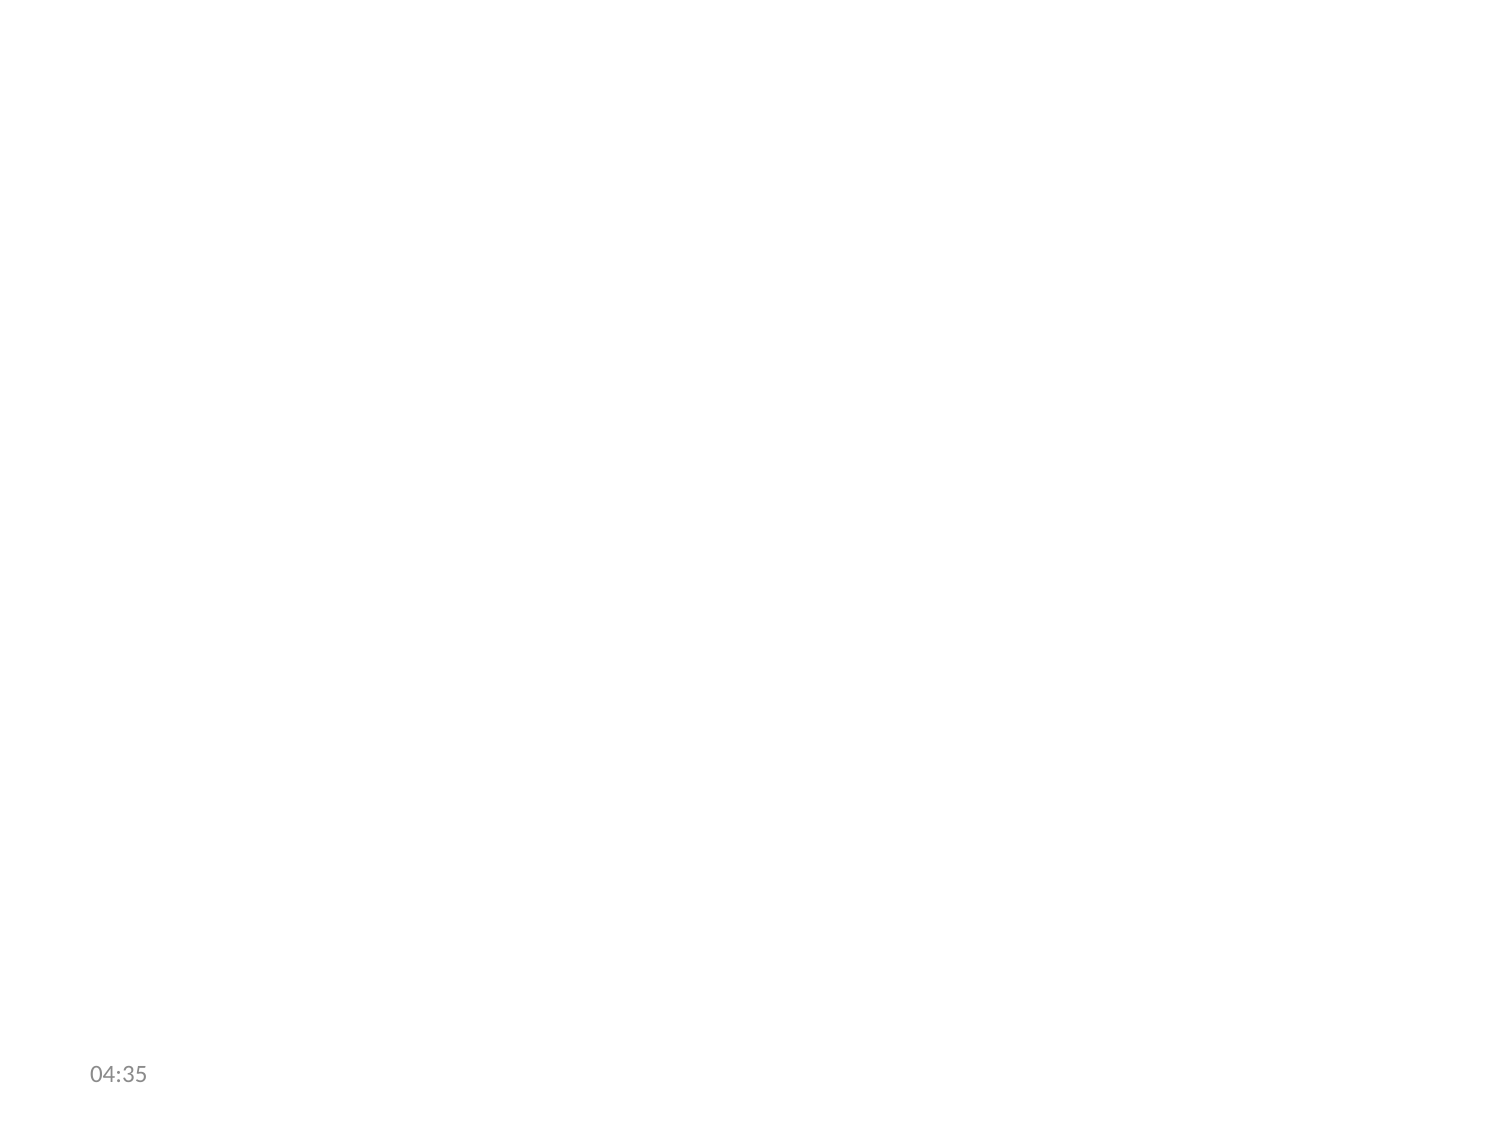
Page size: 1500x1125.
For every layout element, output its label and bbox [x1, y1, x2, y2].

slide_number [75, 1042, 425, 1103]
